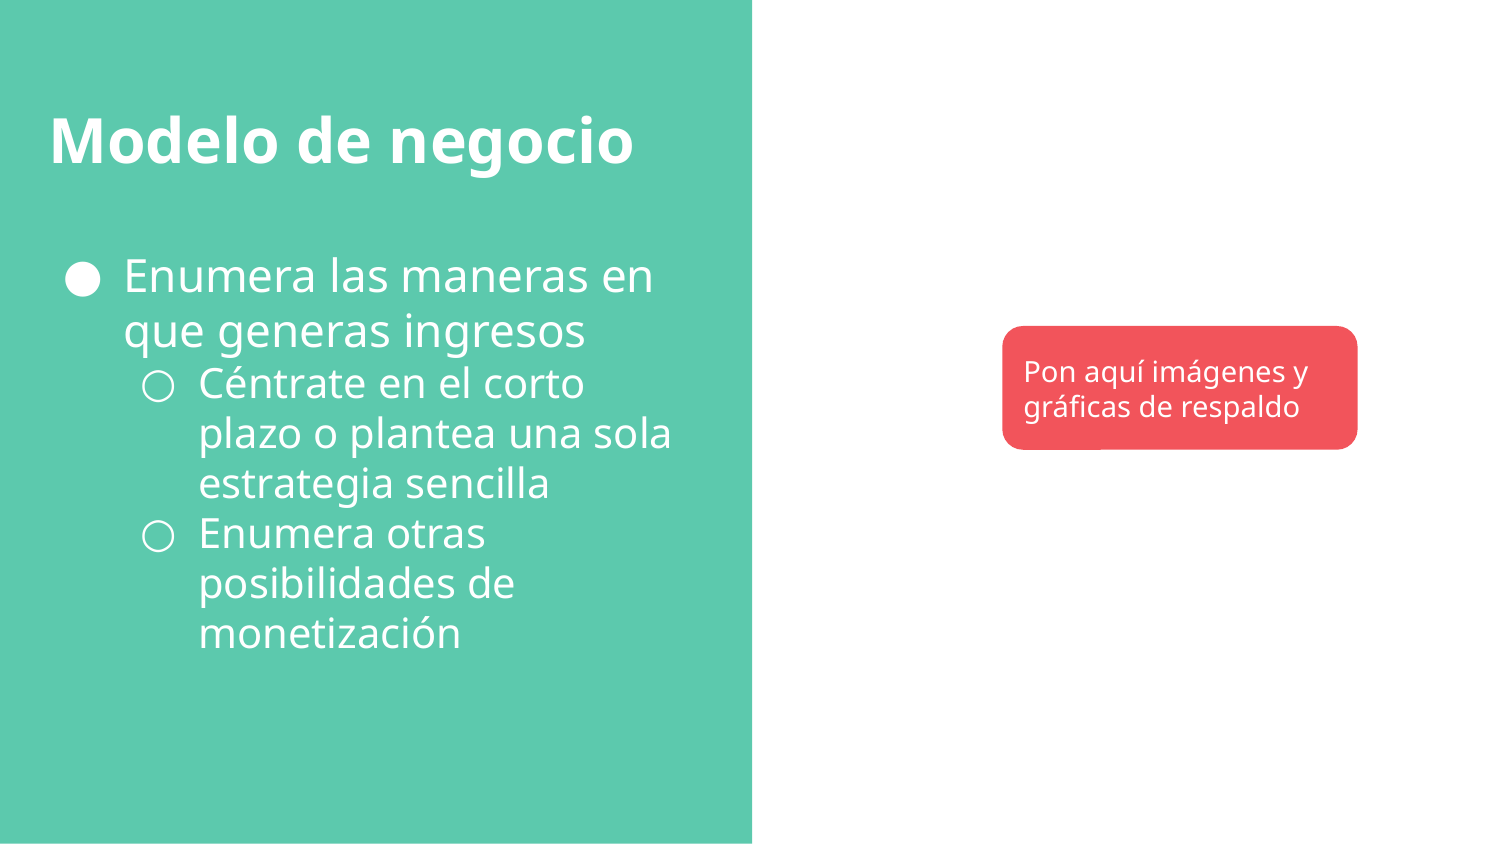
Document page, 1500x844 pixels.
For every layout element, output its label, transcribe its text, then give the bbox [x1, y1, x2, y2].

text_box Modelo de negocio [33, 86, 682, 186]
text_box Enumera las maneras en que generas ingresos Céntrate en el corto plazo o plantea una sola estrategia sencilla Enumera otras posibilidades de monetización [33, 231, 704, 758]
text_box Pon aquí imágenes y gráficas de respaldo [1002, 325, 1358, 450]
